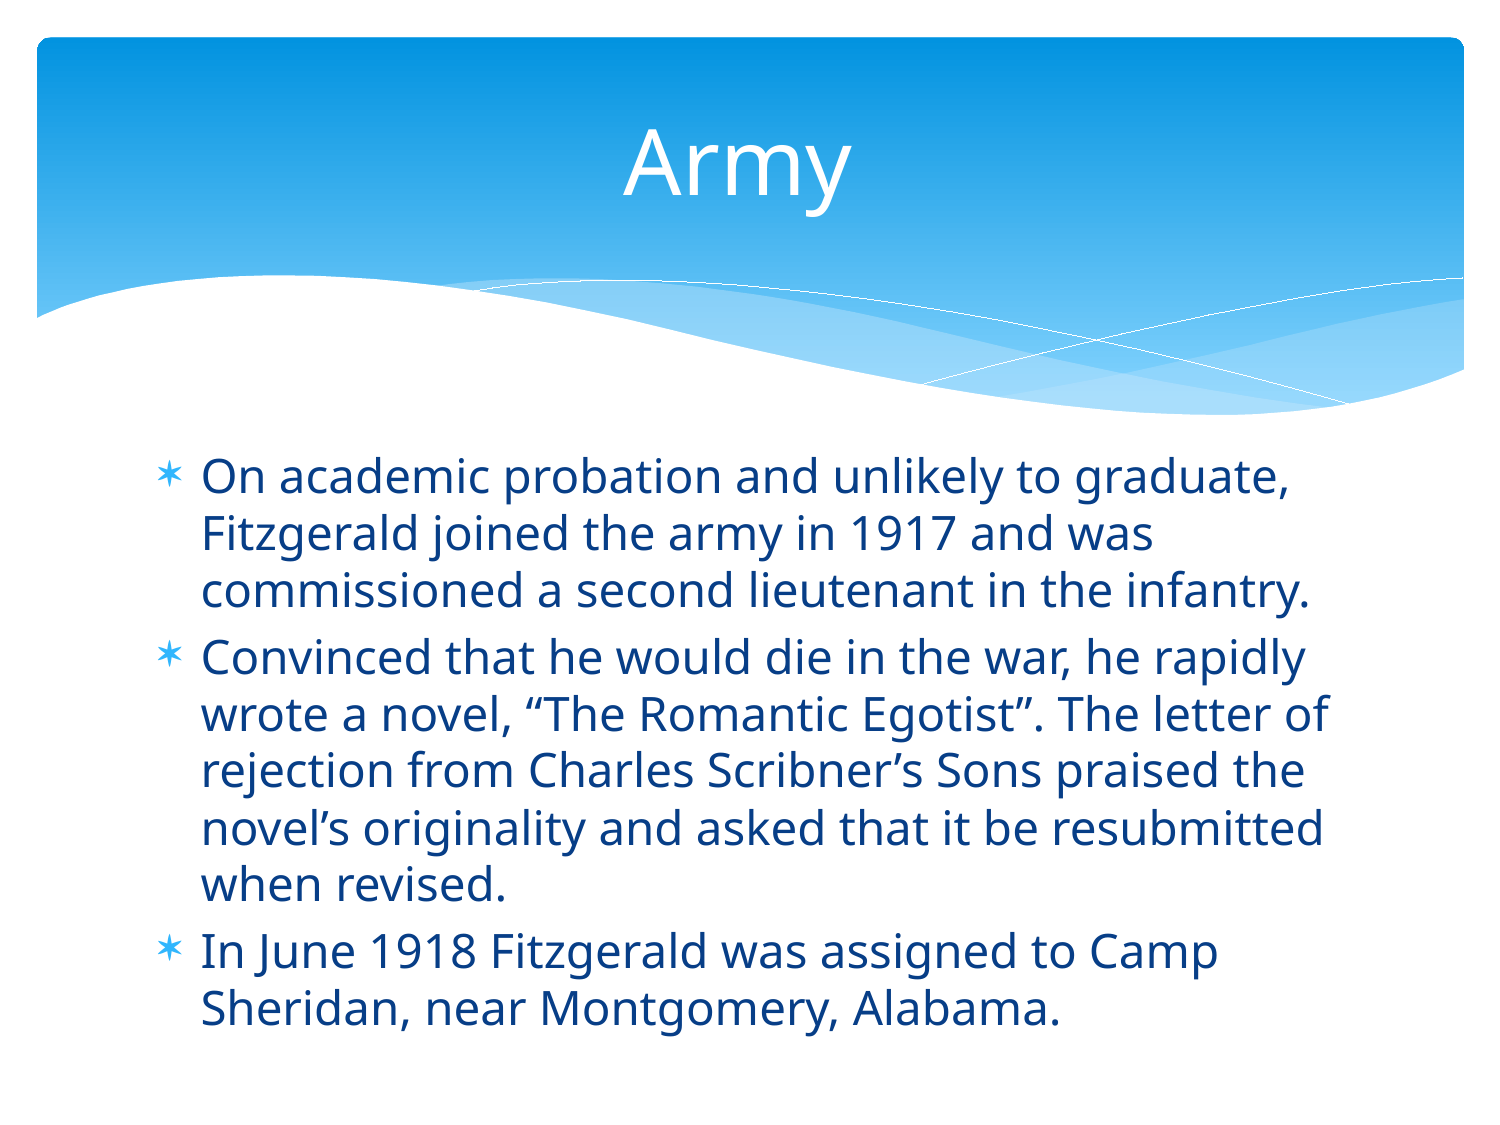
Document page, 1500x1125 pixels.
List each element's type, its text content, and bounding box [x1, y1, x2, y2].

title Army [75, 55, 1425, 261]
list On academic probation and unlikely to graduate, Fitzgerald joined the army in 1917 and was commissioned a second lieutenant in the infantry. Convinced that he would die in the war, he rapidly wrote a novel, “The Romantic Egotist”. The letter of rejection from Charles Scribner’s Sons praised the novel’s originality and asked that it be resubmitted when revised. In June 1918 Fitzgerald was assigned to Camp Sheridan, near Montgomery, Alabama. [143, 438, 1359, 1050]
